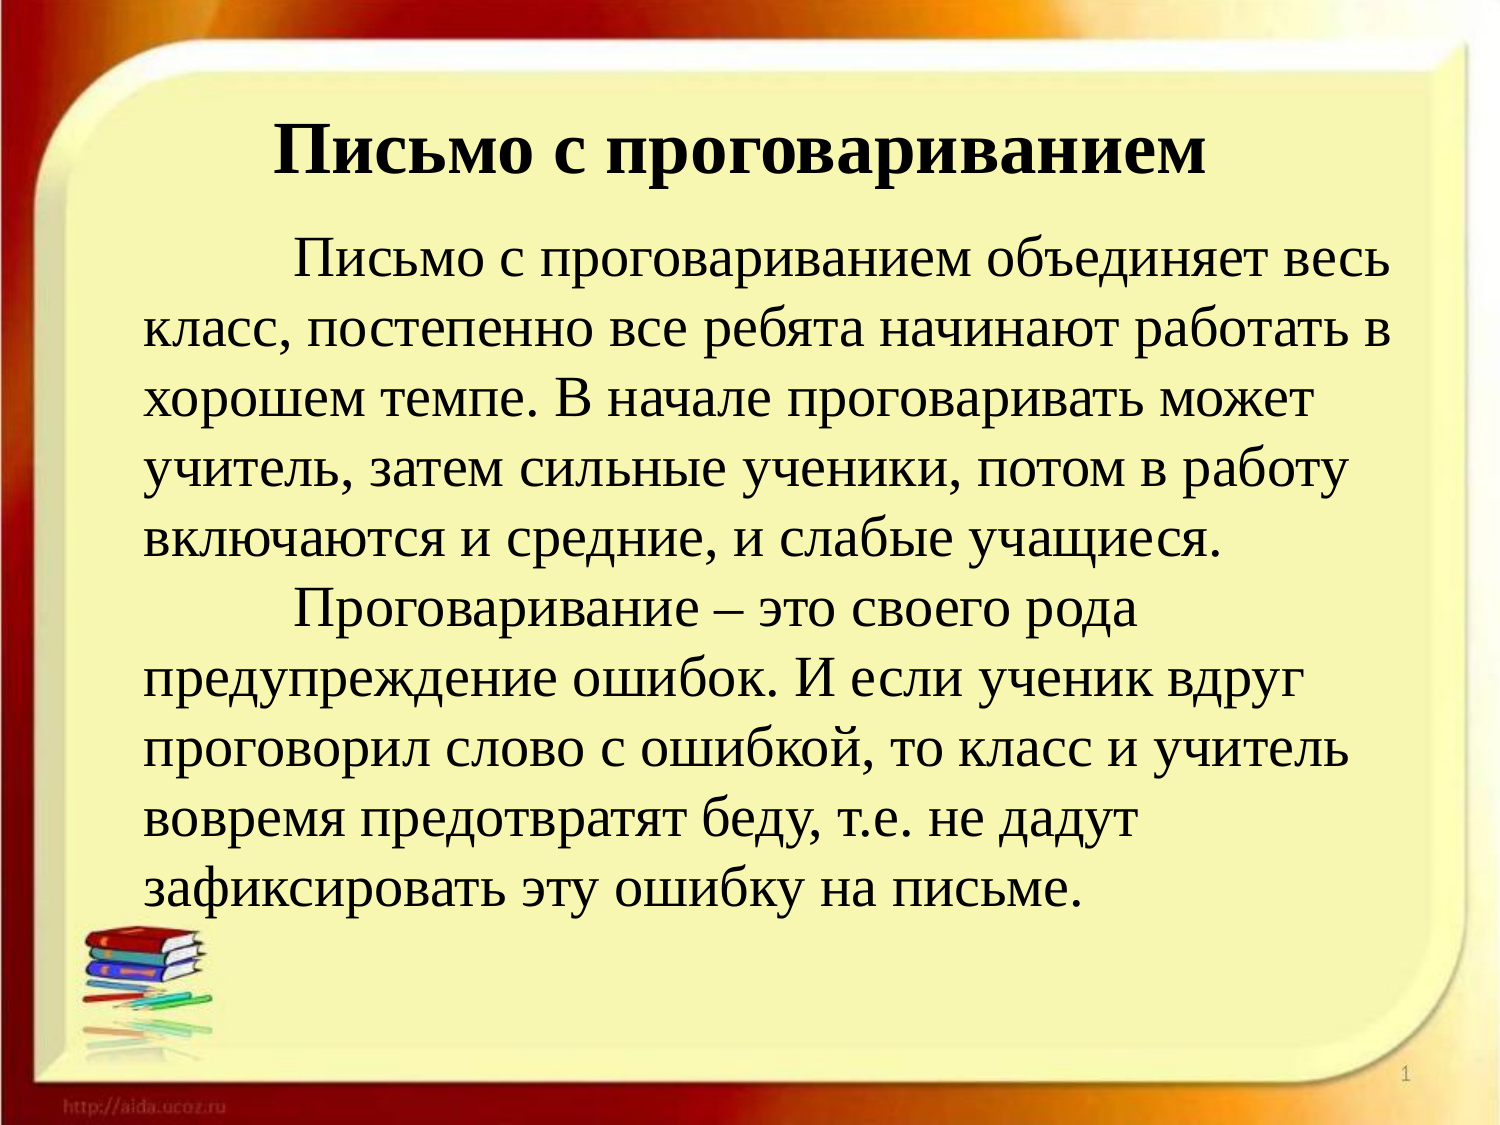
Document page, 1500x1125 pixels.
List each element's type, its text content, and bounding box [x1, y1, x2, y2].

picture [0, 0, 1500, 1125]
title Письмо с проговариванием [112, 54, 1388, 232]
subtitle Письмо с проговариванием объединяет весь класс, постепенно все ребята начинают работать в хорошем темпе. В начале проговаривать может учитель, затем сильные ученики, потом в работу включаются и средние, и слабые учащиеся. Проговаривание – это своего рода предупреждение ошибок. И если ученик вдруг проговорил слово с ошибкой, то класс и учитель вовремя предотвратят беду, т.е. не дадут зафиксировать эту ошибку на письме. [128, 210, 1466, 1020]
